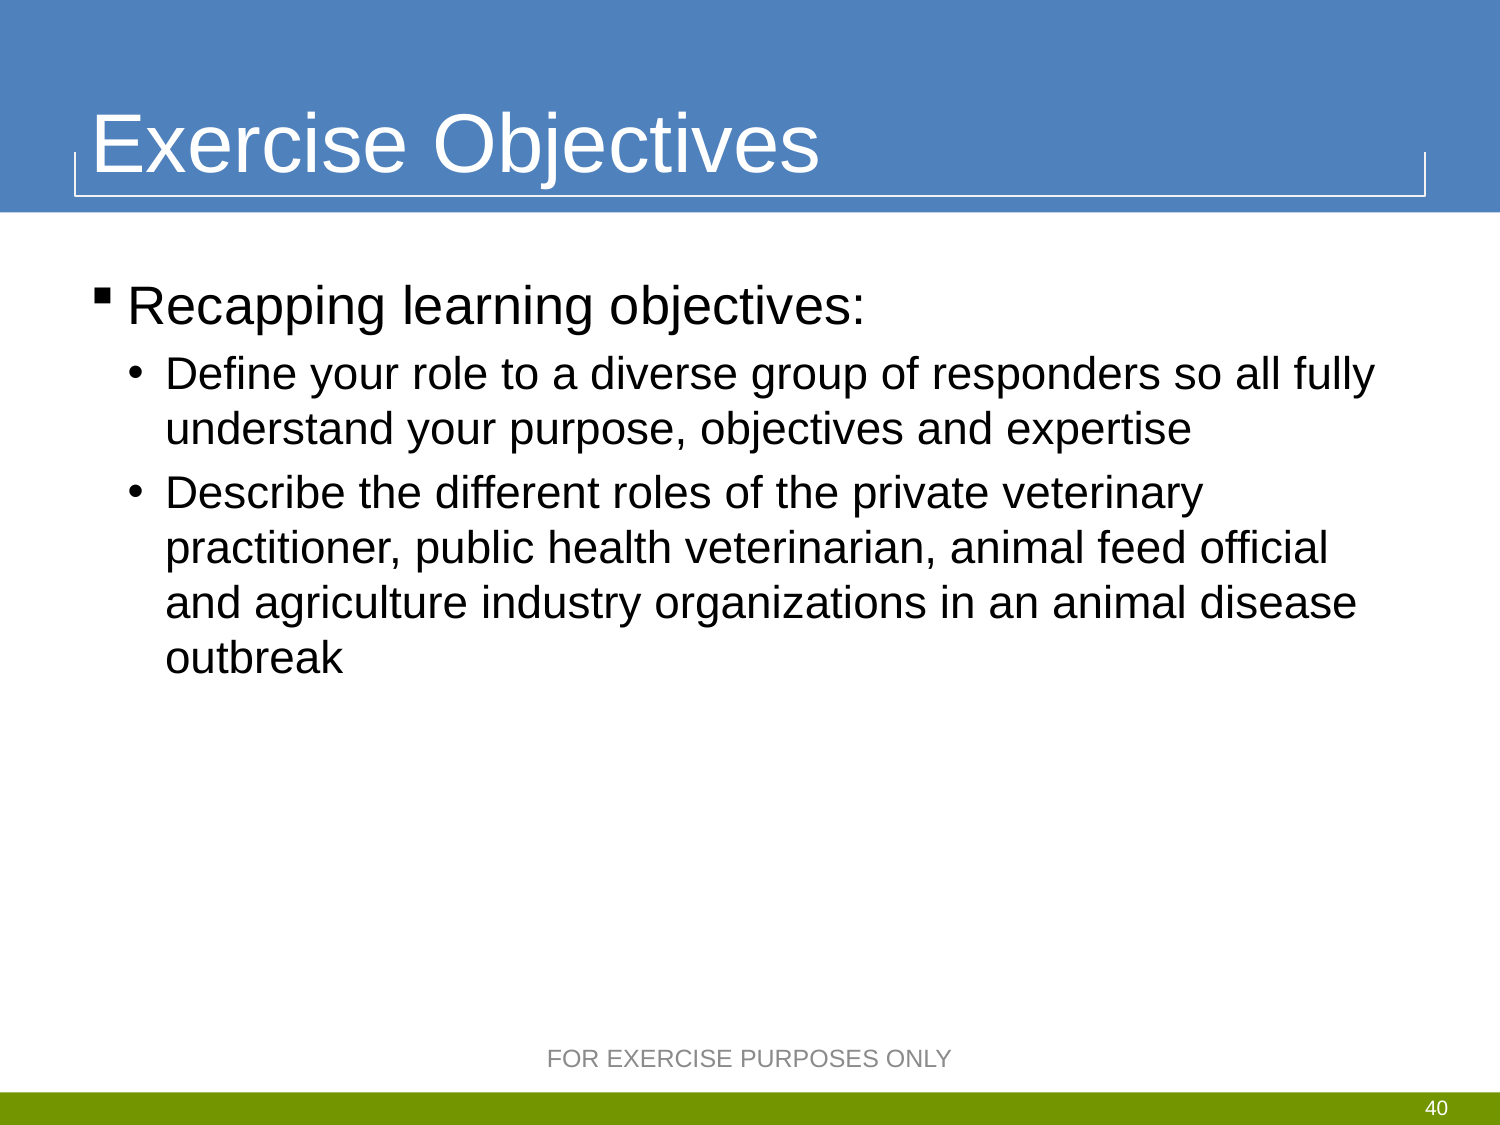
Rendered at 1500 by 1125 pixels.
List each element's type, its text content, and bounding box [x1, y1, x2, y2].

title Exercise Objectives [74, 44, 1426, 233]
list Recapping learning objectives: Define your role to a diverse group of responders so all fully understand your purpose, objectives and expertise Describe the different roles of the private veterinary practitioner, public health veterinarian, animal feed official and agriculture industry organizations in an animal disease outbreak [74, 262, 1426, 1006]
footer FOR EXERCISE PURPOSES ONLY [512, 1042, 988, 1103]
